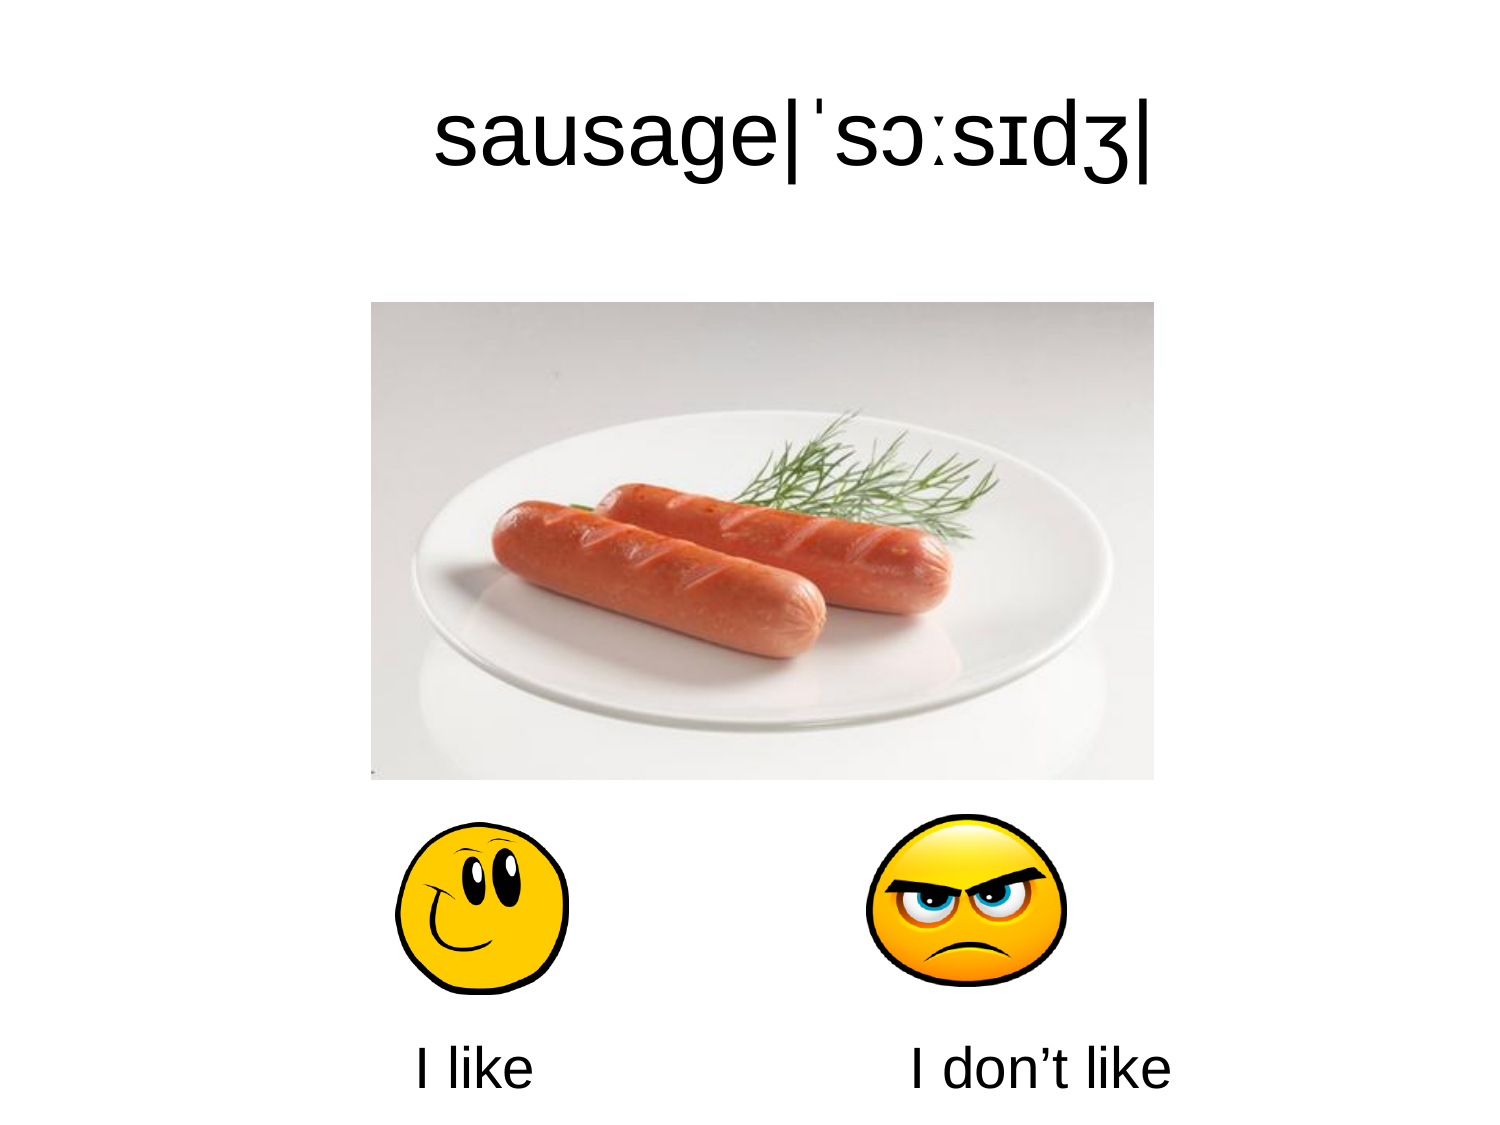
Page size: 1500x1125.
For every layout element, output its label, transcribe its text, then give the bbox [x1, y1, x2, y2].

picture [371, 302, 1154, 780]
text_box sausage|ˈsɔːsɪdʒ| [419, 66, 1306, 191]
text_box I like I don’t like [383, 1023, 1317, 1108]
picture [395, 822, 569, 995]
picture [866, 799, 1067, 1000]
